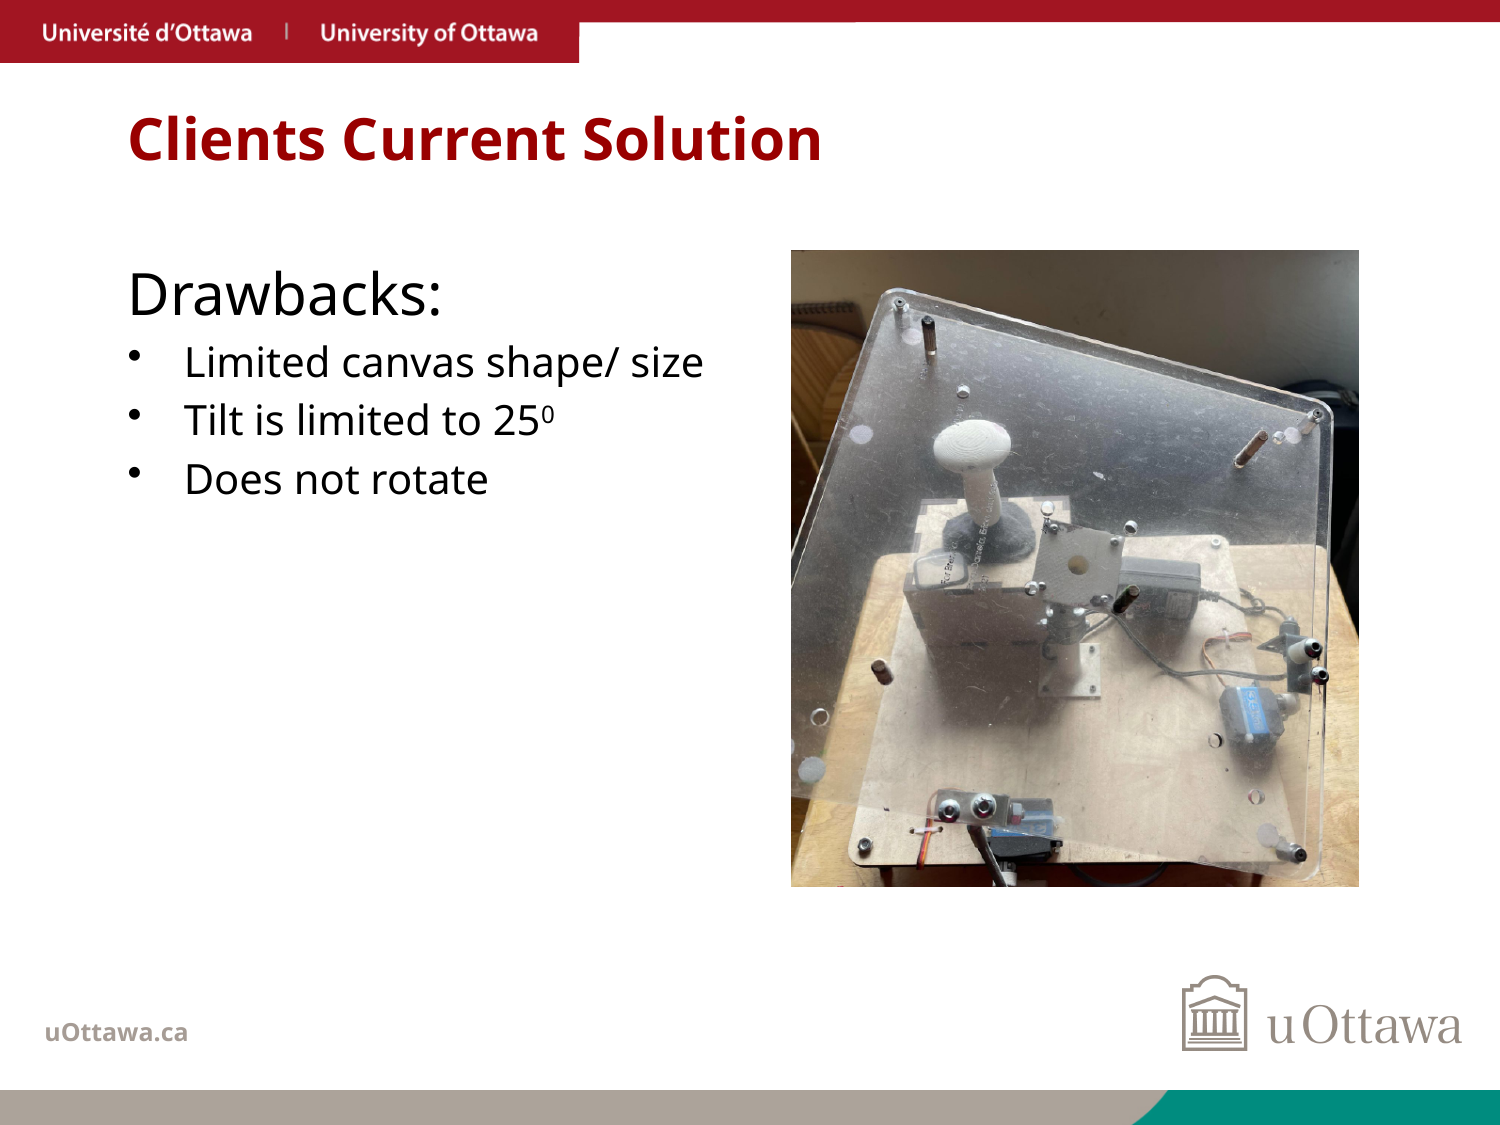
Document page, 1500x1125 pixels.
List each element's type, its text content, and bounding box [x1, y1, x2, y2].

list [791, 250, 1359, 887]
list Drawbacks: Limited canvas shape/ size Tilt is limited to 250 Does not rotate [112, 249, 738, 888]
picture [0, 0, 1500, 63]
title Clients Current Solution [112, 62, 1188, 213]
picture [0, 1090, 1500, 1125]
picture [1182, 975, 1462, 1051]
